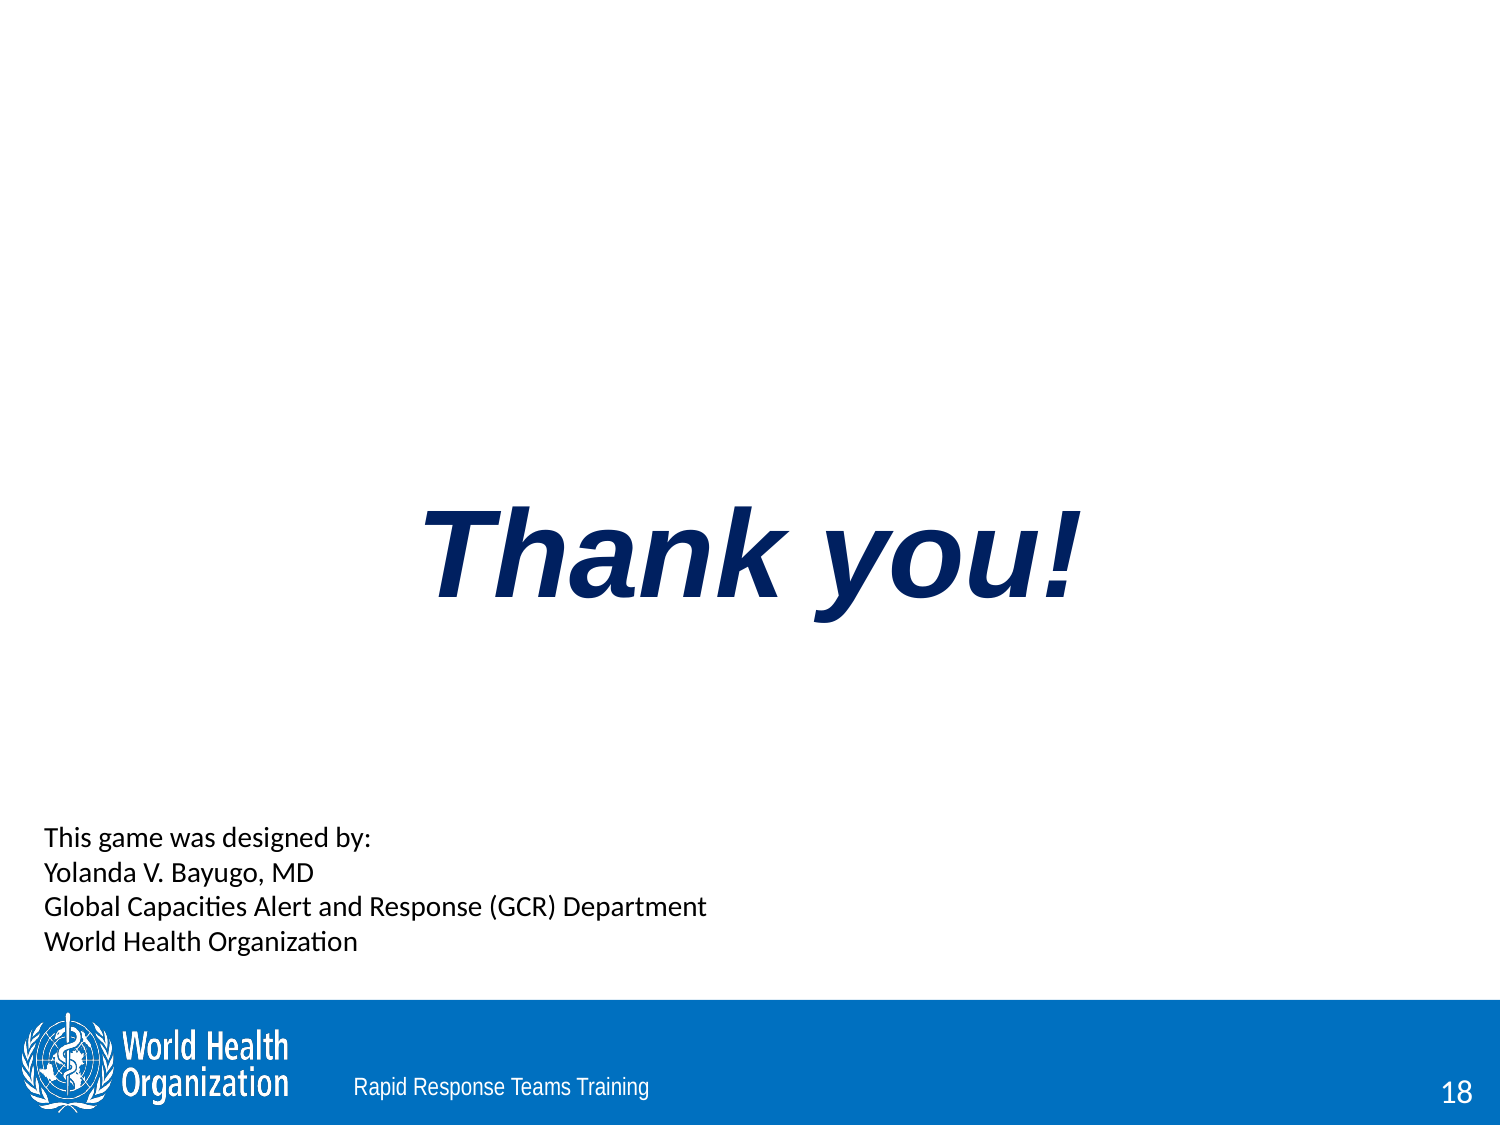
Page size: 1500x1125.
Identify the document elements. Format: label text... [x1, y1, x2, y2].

list Thank you! [94, 465, 1406, 660]
picture [21, 1012, 288, 1113]
text_box This game was designed by: Yolanda V. Bayugo, MD Global Capacities Alert and Response (GCR) Department World Health Organization [29, 810, 951, 966]
